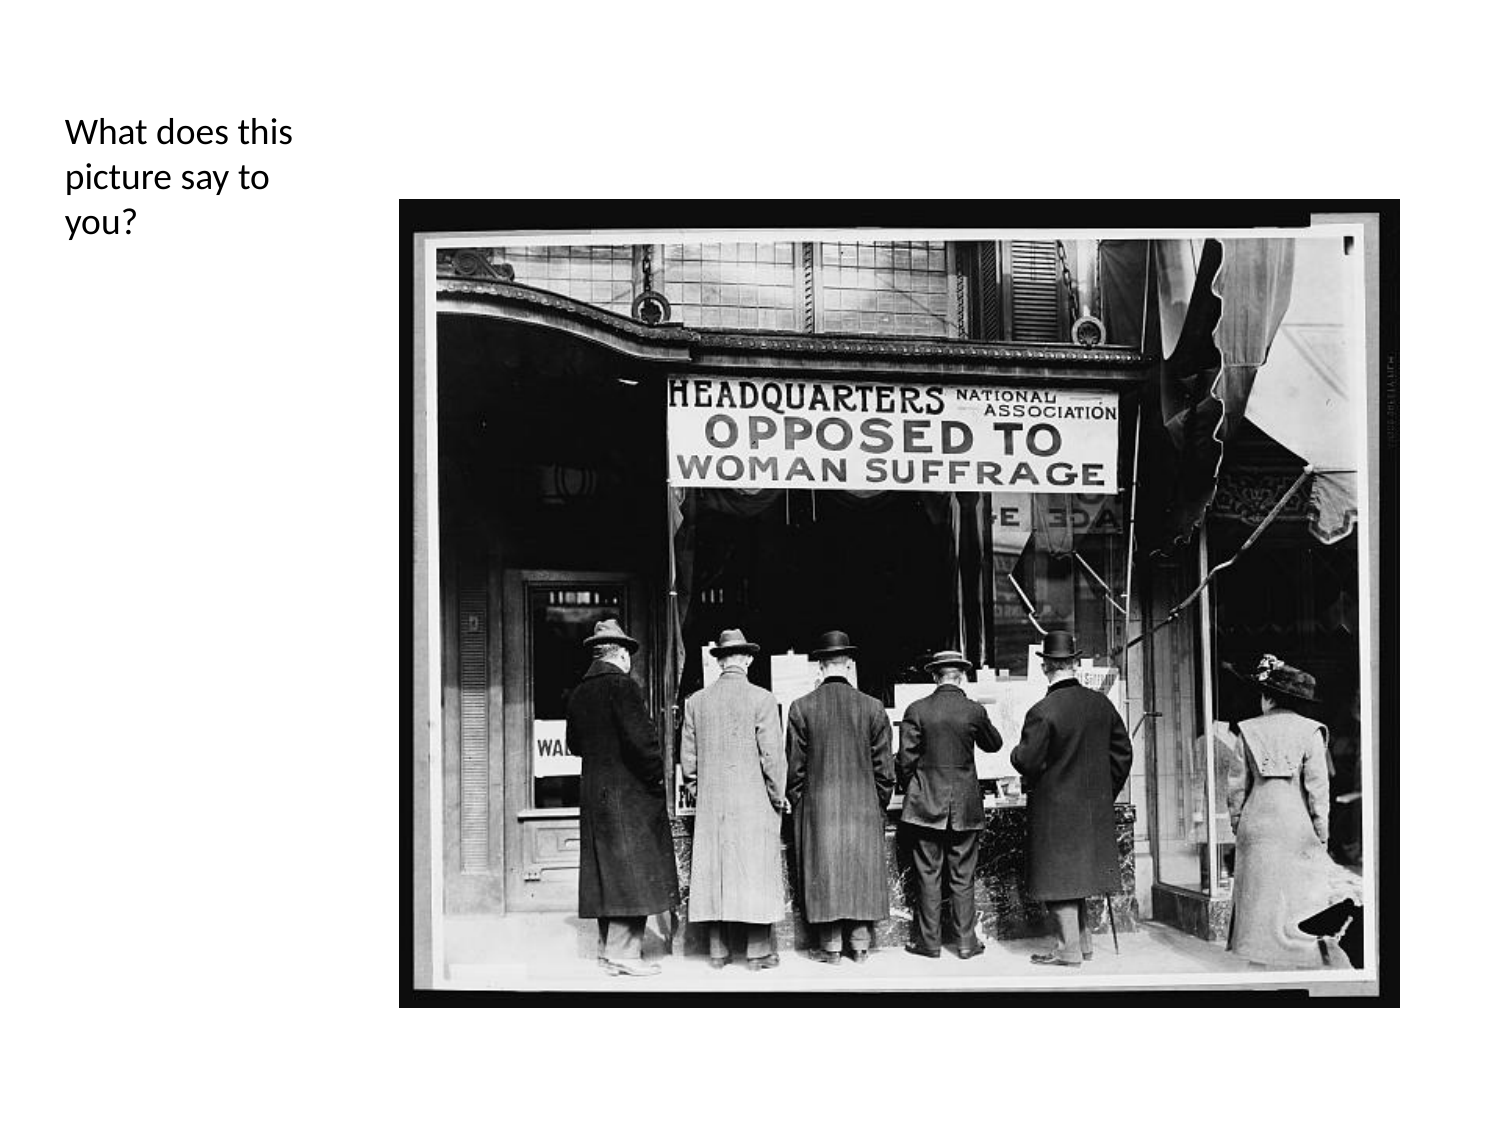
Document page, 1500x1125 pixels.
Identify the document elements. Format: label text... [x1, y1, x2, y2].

picture [399, 199, 1401, 1009]
text_box What does this picture say to you? [49, 99, 338, 250]
